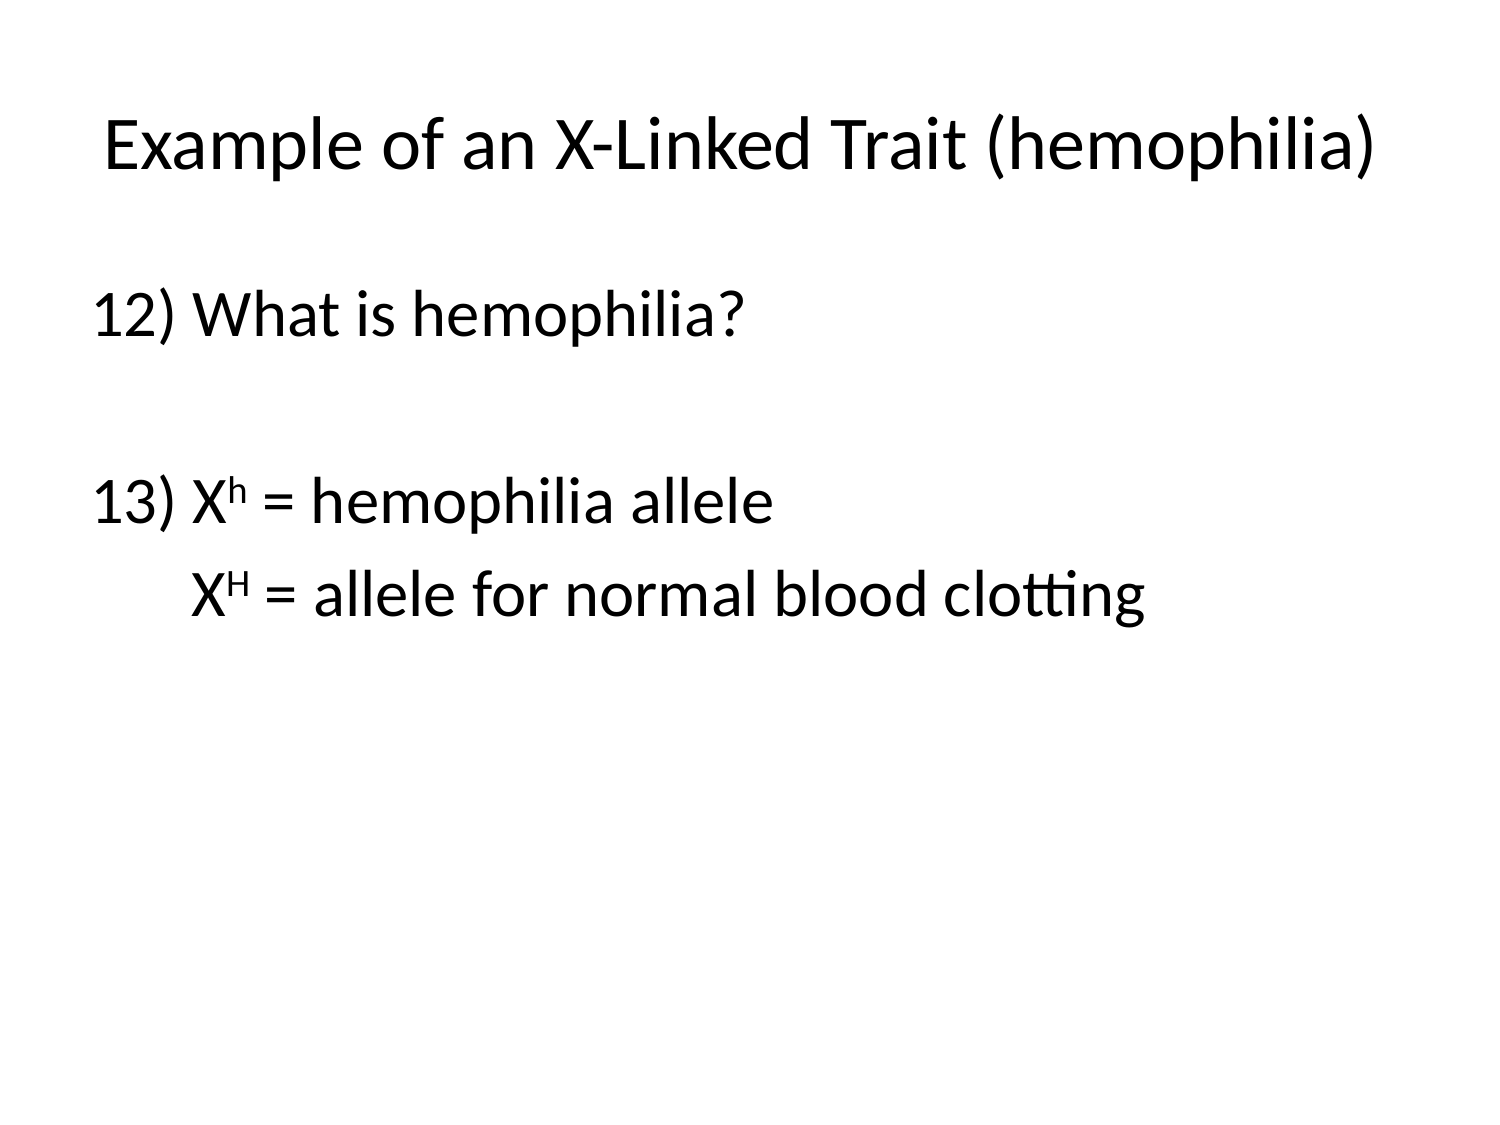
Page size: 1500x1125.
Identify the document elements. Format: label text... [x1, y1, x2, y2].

list 12) What is hemophilia? 13) Xh = hemophilia allele XH = allele for normal blood clotting [75, 262, 1425, 1005]
title Example of an X-Linked Trait (hemophilia) [75, 45, 1425, 233]
